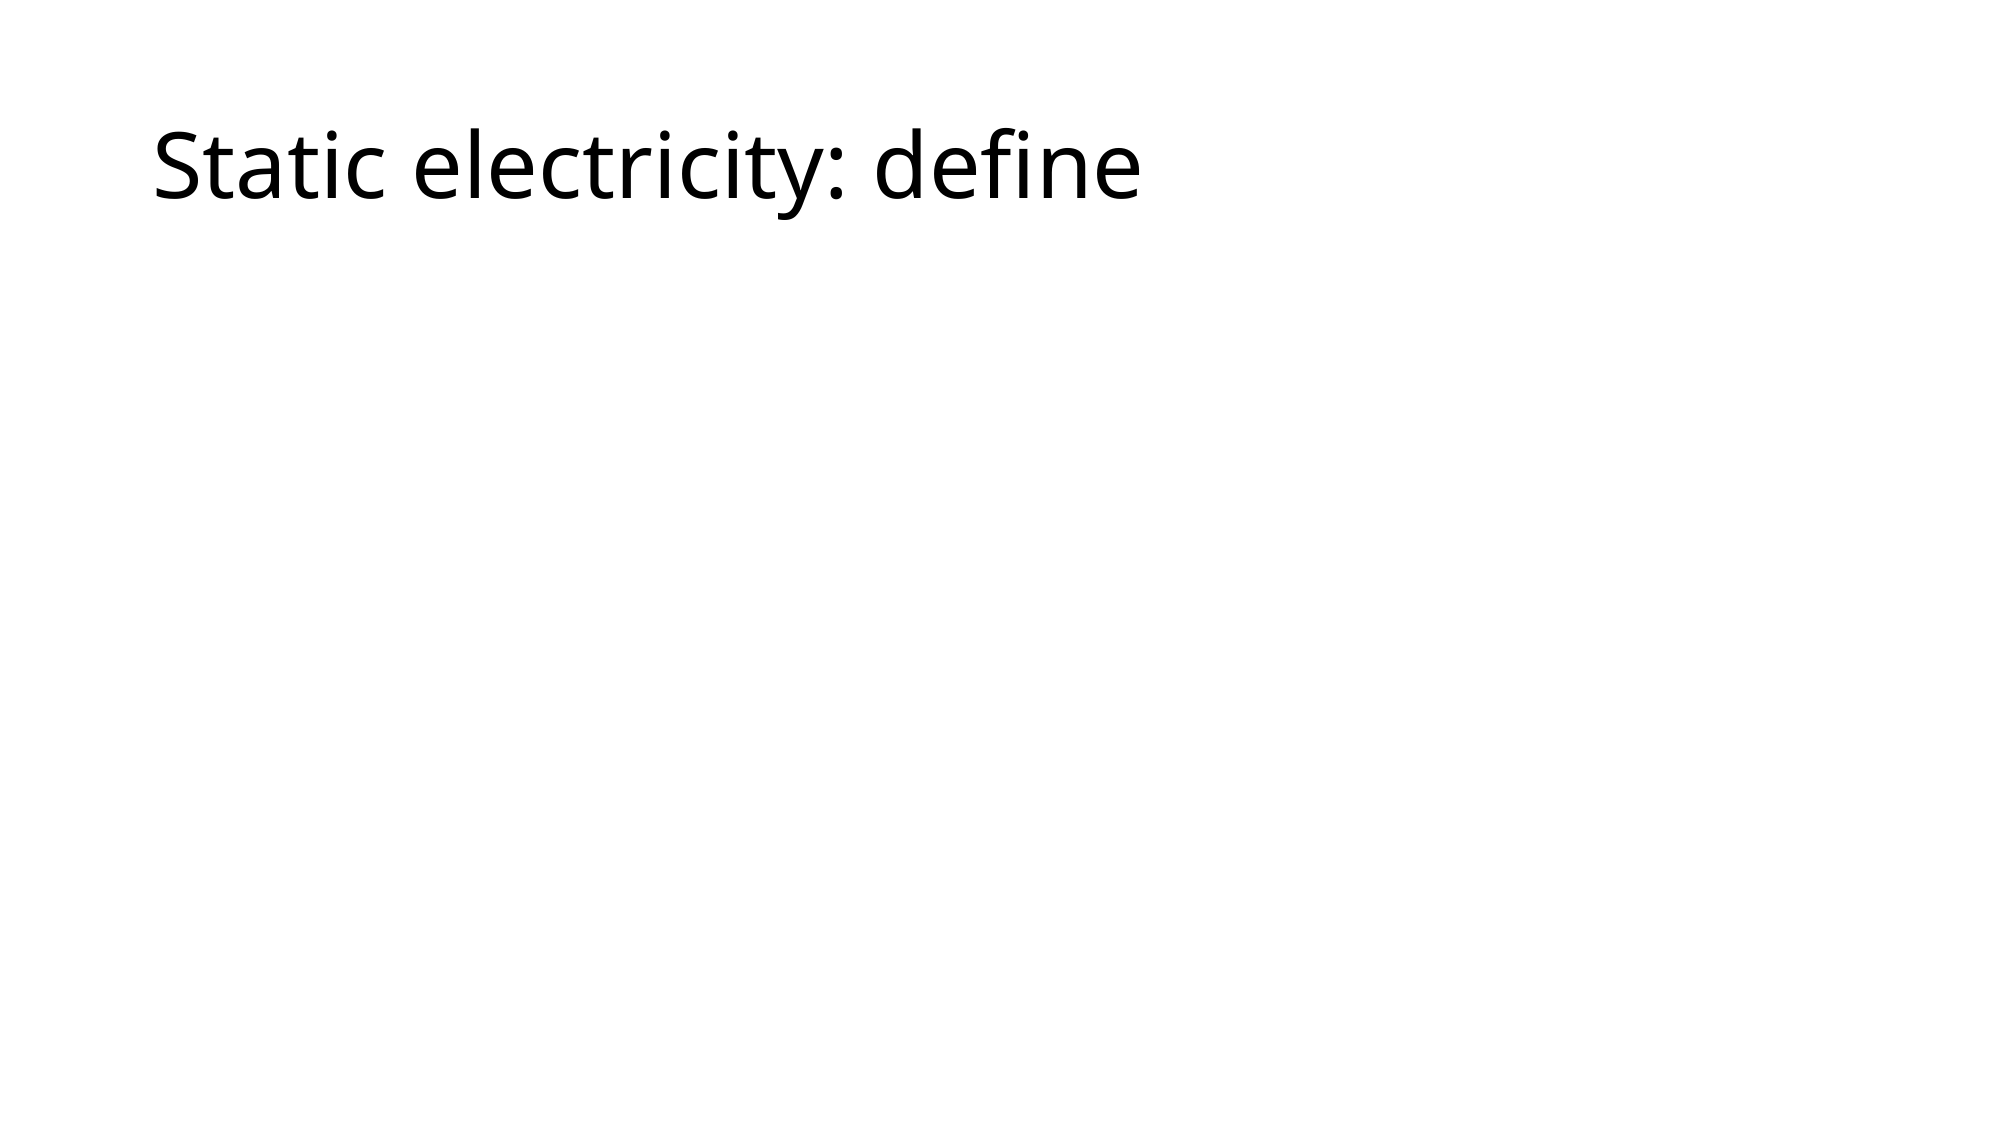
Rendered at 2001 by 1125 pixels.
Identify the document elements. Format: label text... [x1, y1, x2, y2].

title Static electricity: define [137, 59, 1863, 278]
